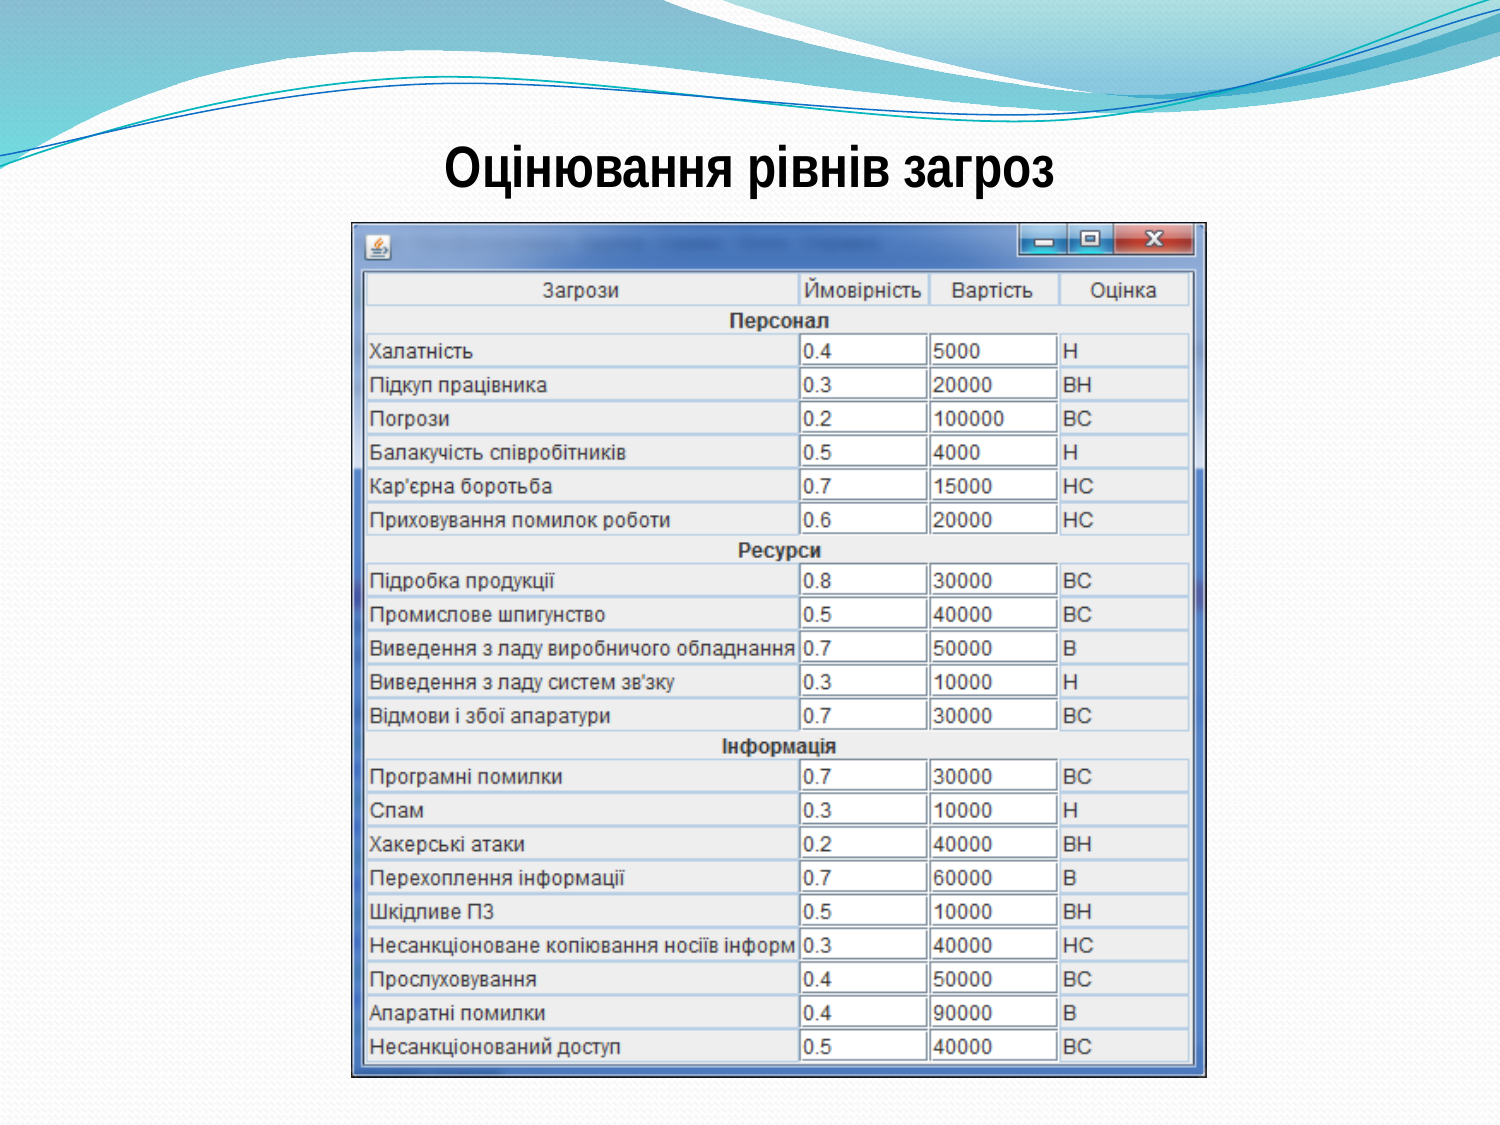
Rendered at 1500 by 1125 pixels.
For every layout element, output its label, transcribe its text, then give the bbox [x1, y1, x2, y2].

title Оцінювання рівнів загроз [75, 115, 1425, 200]
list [351, 222, 1208, 1079]
